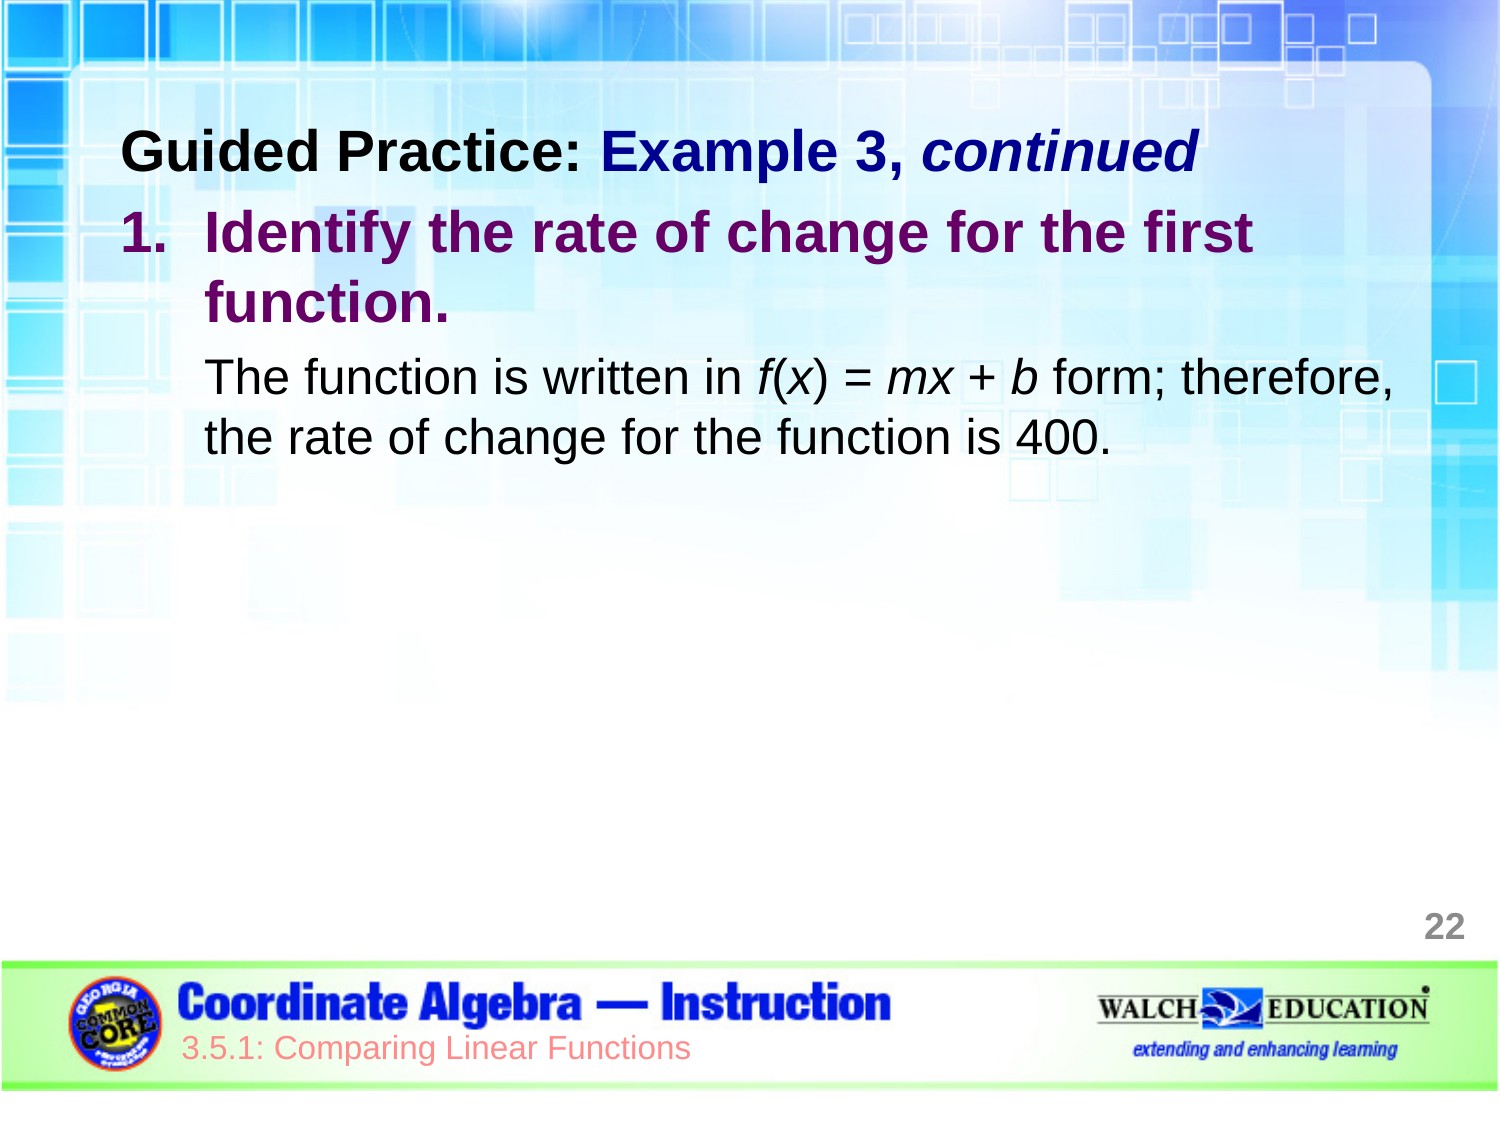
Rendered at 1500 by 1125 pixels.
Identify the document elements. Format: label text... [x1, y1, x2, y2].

slide_number 22 [1361, 901, 1481, 949]
subtitle Guided Practice: Example 3, continued Identify the rate of change for the first function. The function is written in f(x) = mx + b form; therefore, the rate of change for the function is 400. [105, 105, 1423, 925]
picture [1, 0, 1500, 1091]
footer 3.5.1: Comparing Linear Functions [166, 1024, 1080, 1069]
